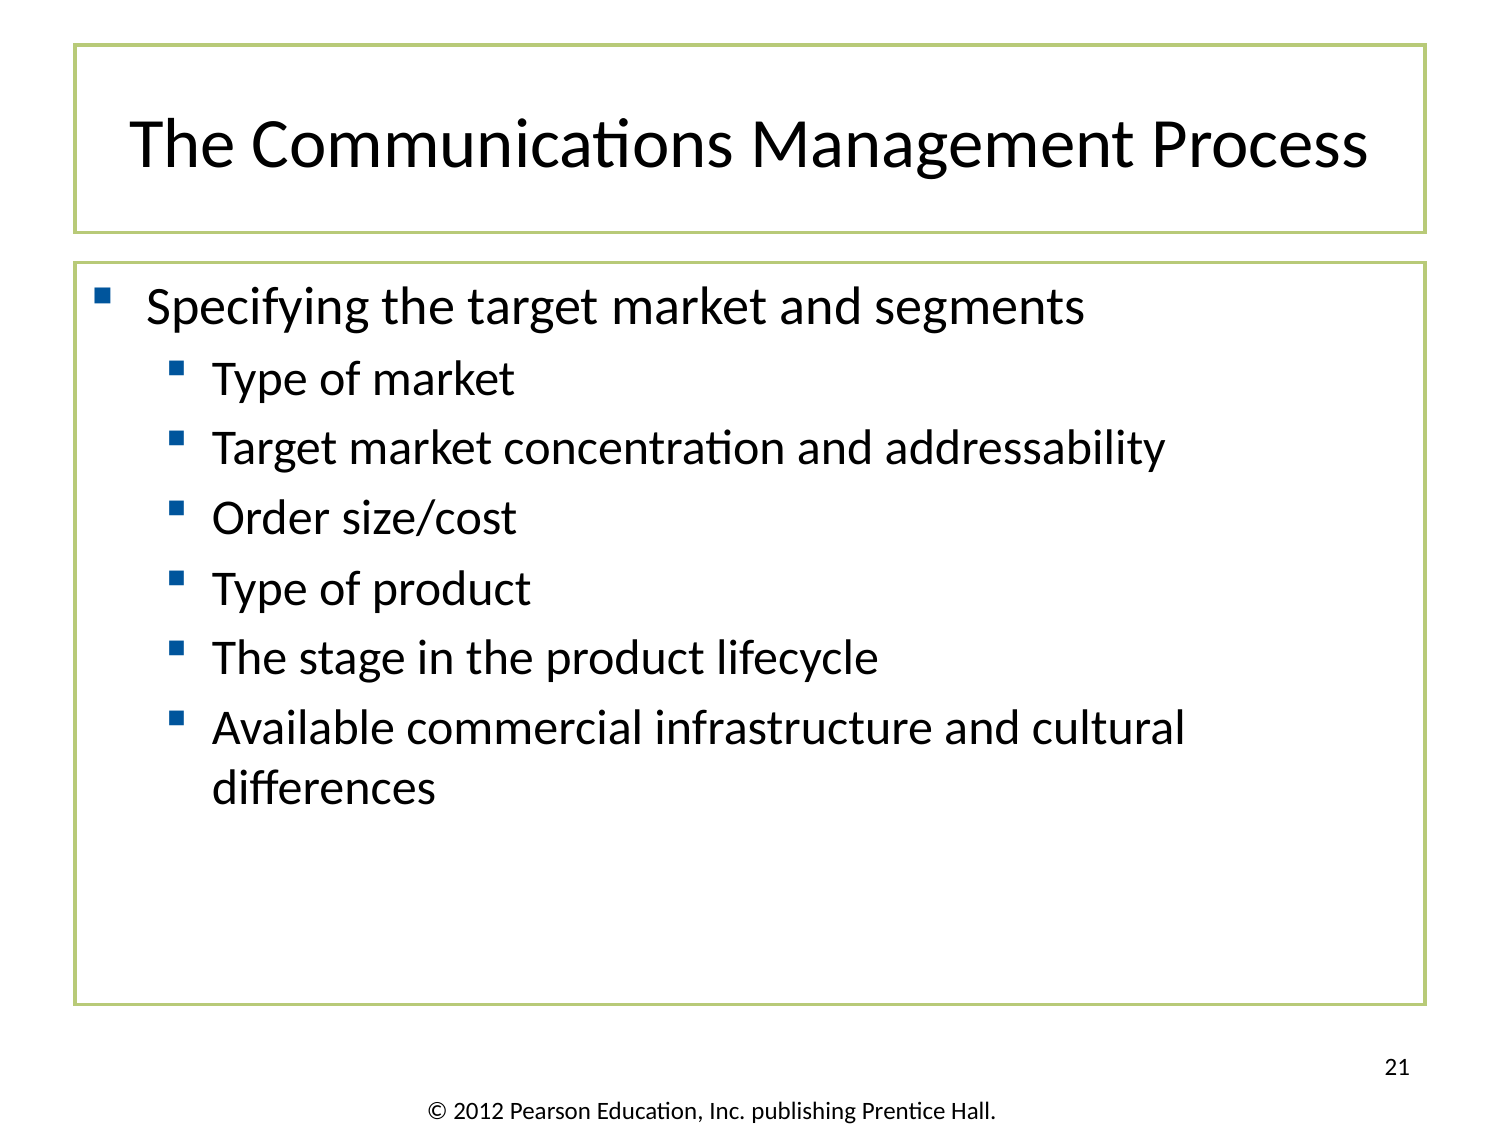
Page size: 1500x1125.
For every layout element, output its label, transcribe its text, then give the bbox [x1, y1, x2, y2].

title The Communications Management Process [73, 43, 1427, 234]
slide_number 21 [1074, 1042, 1425, 1103]
list Specifying the target market and segments Type of market Target market concentration and addressability Order size/cost Type of product The stage in the product lifecycle Available commercial infrastructure and cultural differences [73, 261, 1427, 1006]
